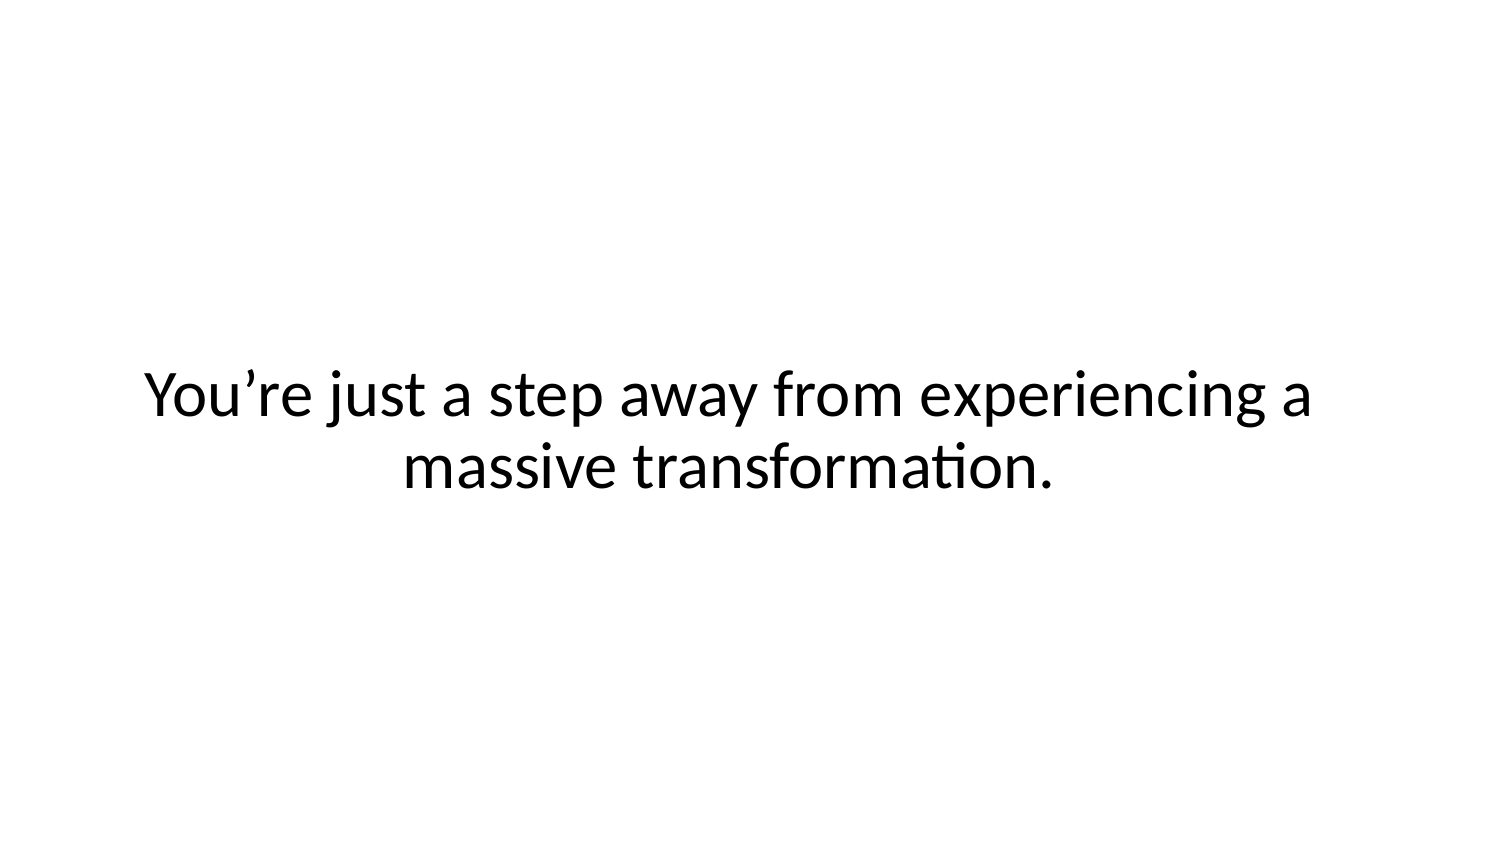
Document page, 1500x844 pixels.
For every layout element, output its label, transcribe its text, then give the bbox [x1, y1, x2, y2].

list You’re just a step away from experiencing a massive transformation. [82, 351, 1377, 789]
